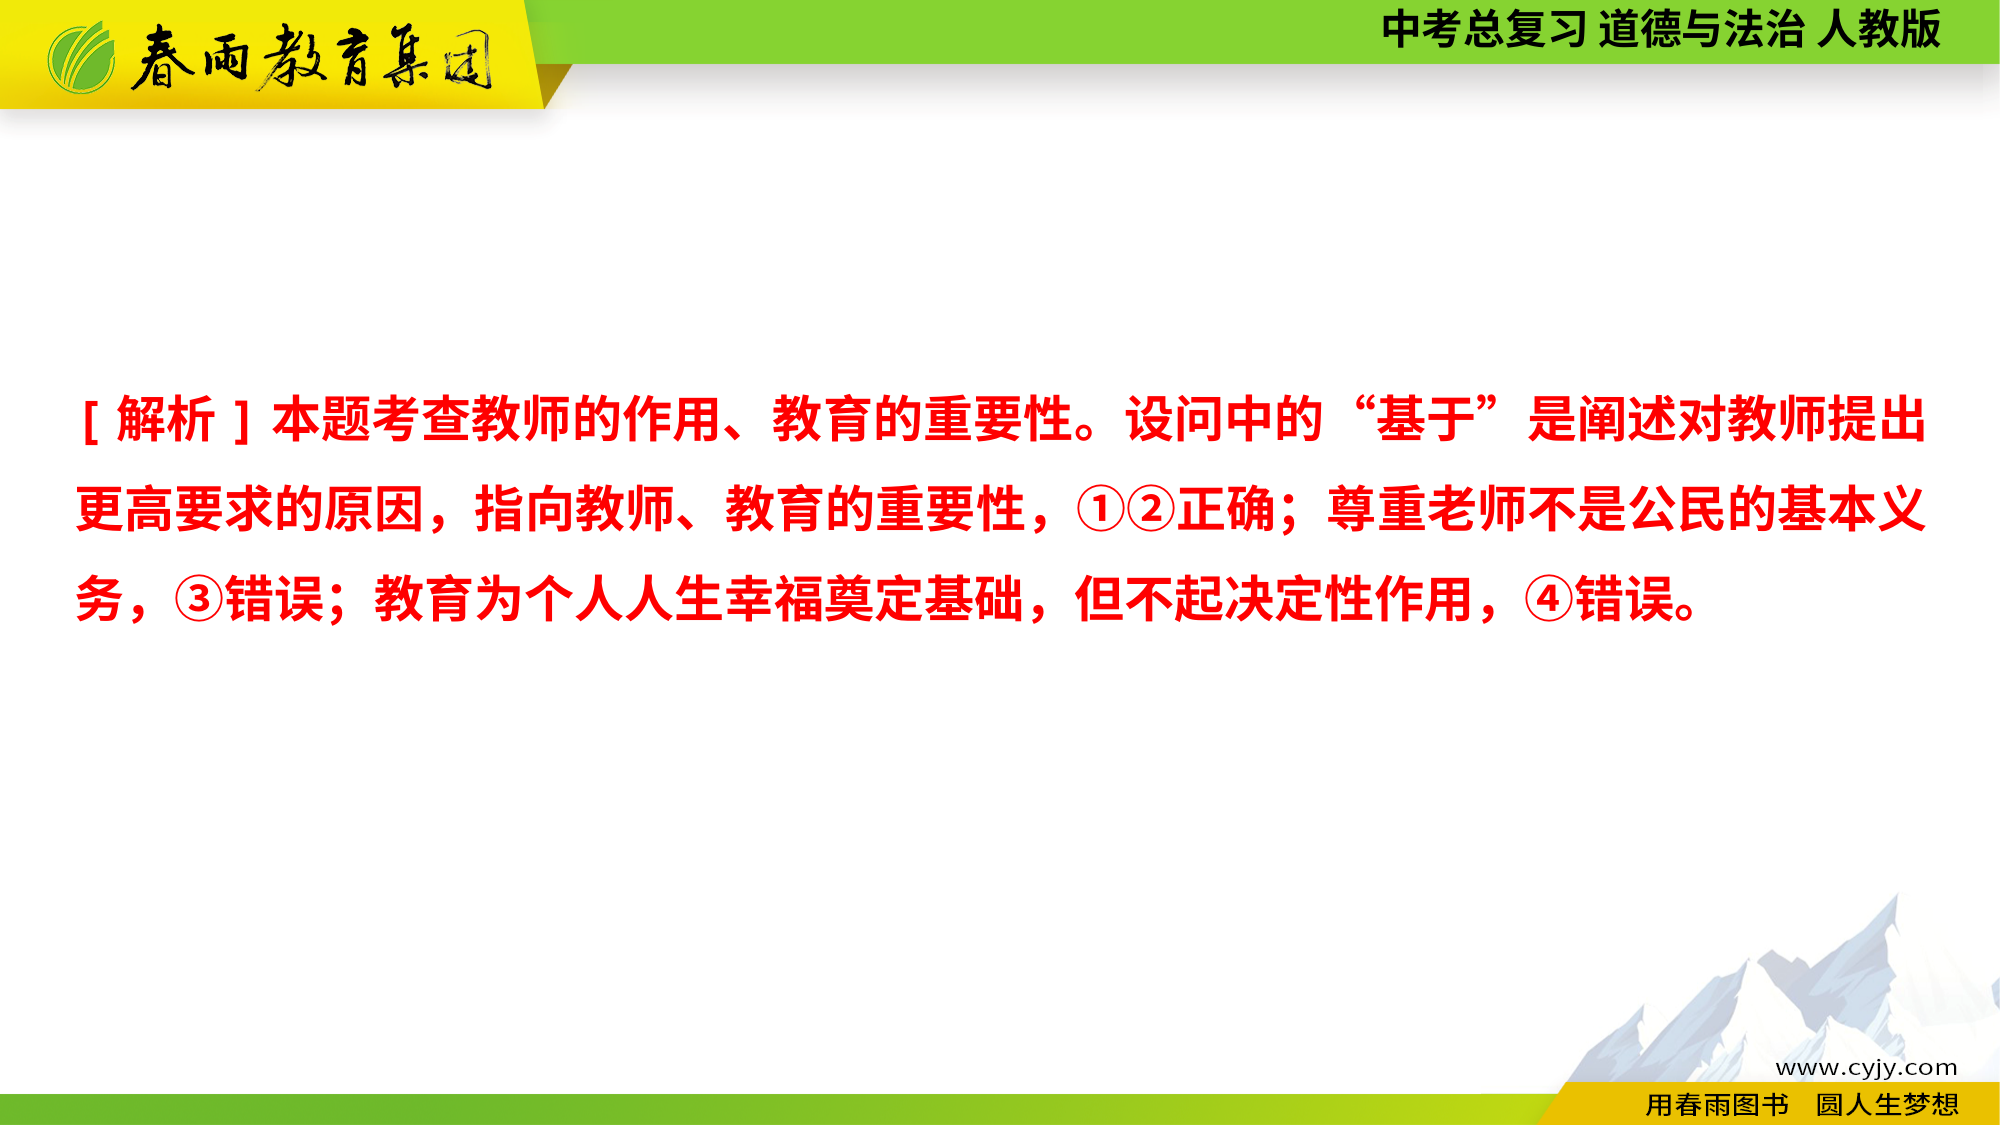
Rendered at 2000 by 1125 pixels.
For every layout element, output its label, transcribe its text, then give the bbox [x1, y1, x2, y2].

picture [0, 0, 2000, 1125]
list [解析]本题考查教师的作用、教育的重要性。设问中的“基于”是阐述对教师提出更高要求的原因，指向教师、教育的重要性，①②正确；尊重老师不是公民的基本义务，③错误；教育为个人人生幸福奠定基础，但不起决定性作用，④错误。 [59, 349, 1944, 627]
